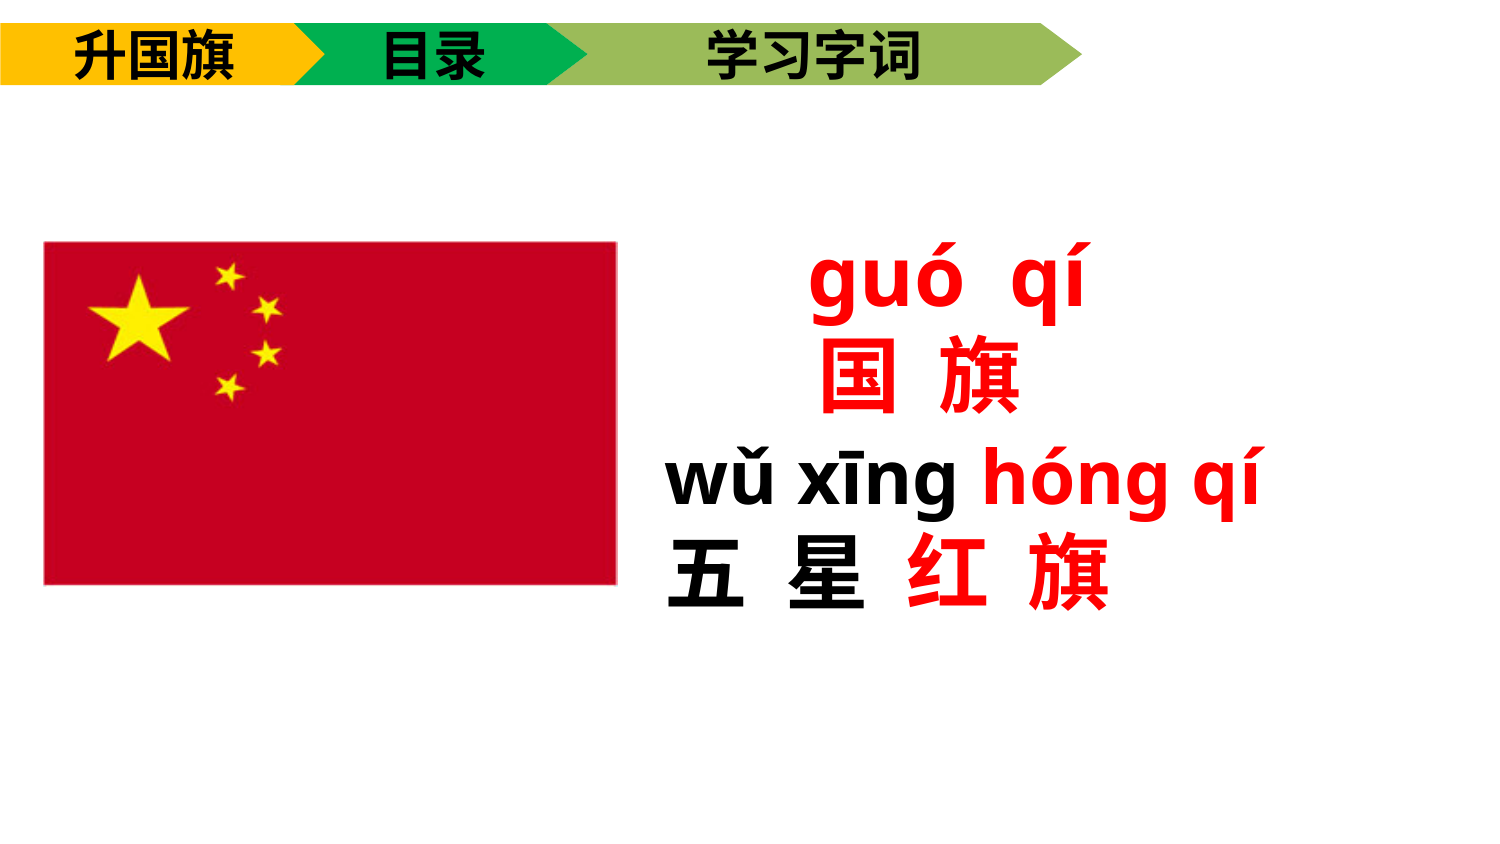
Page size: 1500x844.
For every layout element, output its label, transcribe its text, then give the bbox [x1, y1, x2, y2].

picture [43, 241, 618, 587]
text_box 升国旗 [0, 23, 325, 86]
text_box wǔ xīng hóng qí 五 星 红 旗 [649, 422, 1342, 628]
text_box ɡuó qí 国 旗 [771, 215, 1398, 531]
text_box 目录 [294, 23, 588, 86]
text_box 学习字词 [547, 23, 1083, 86]
